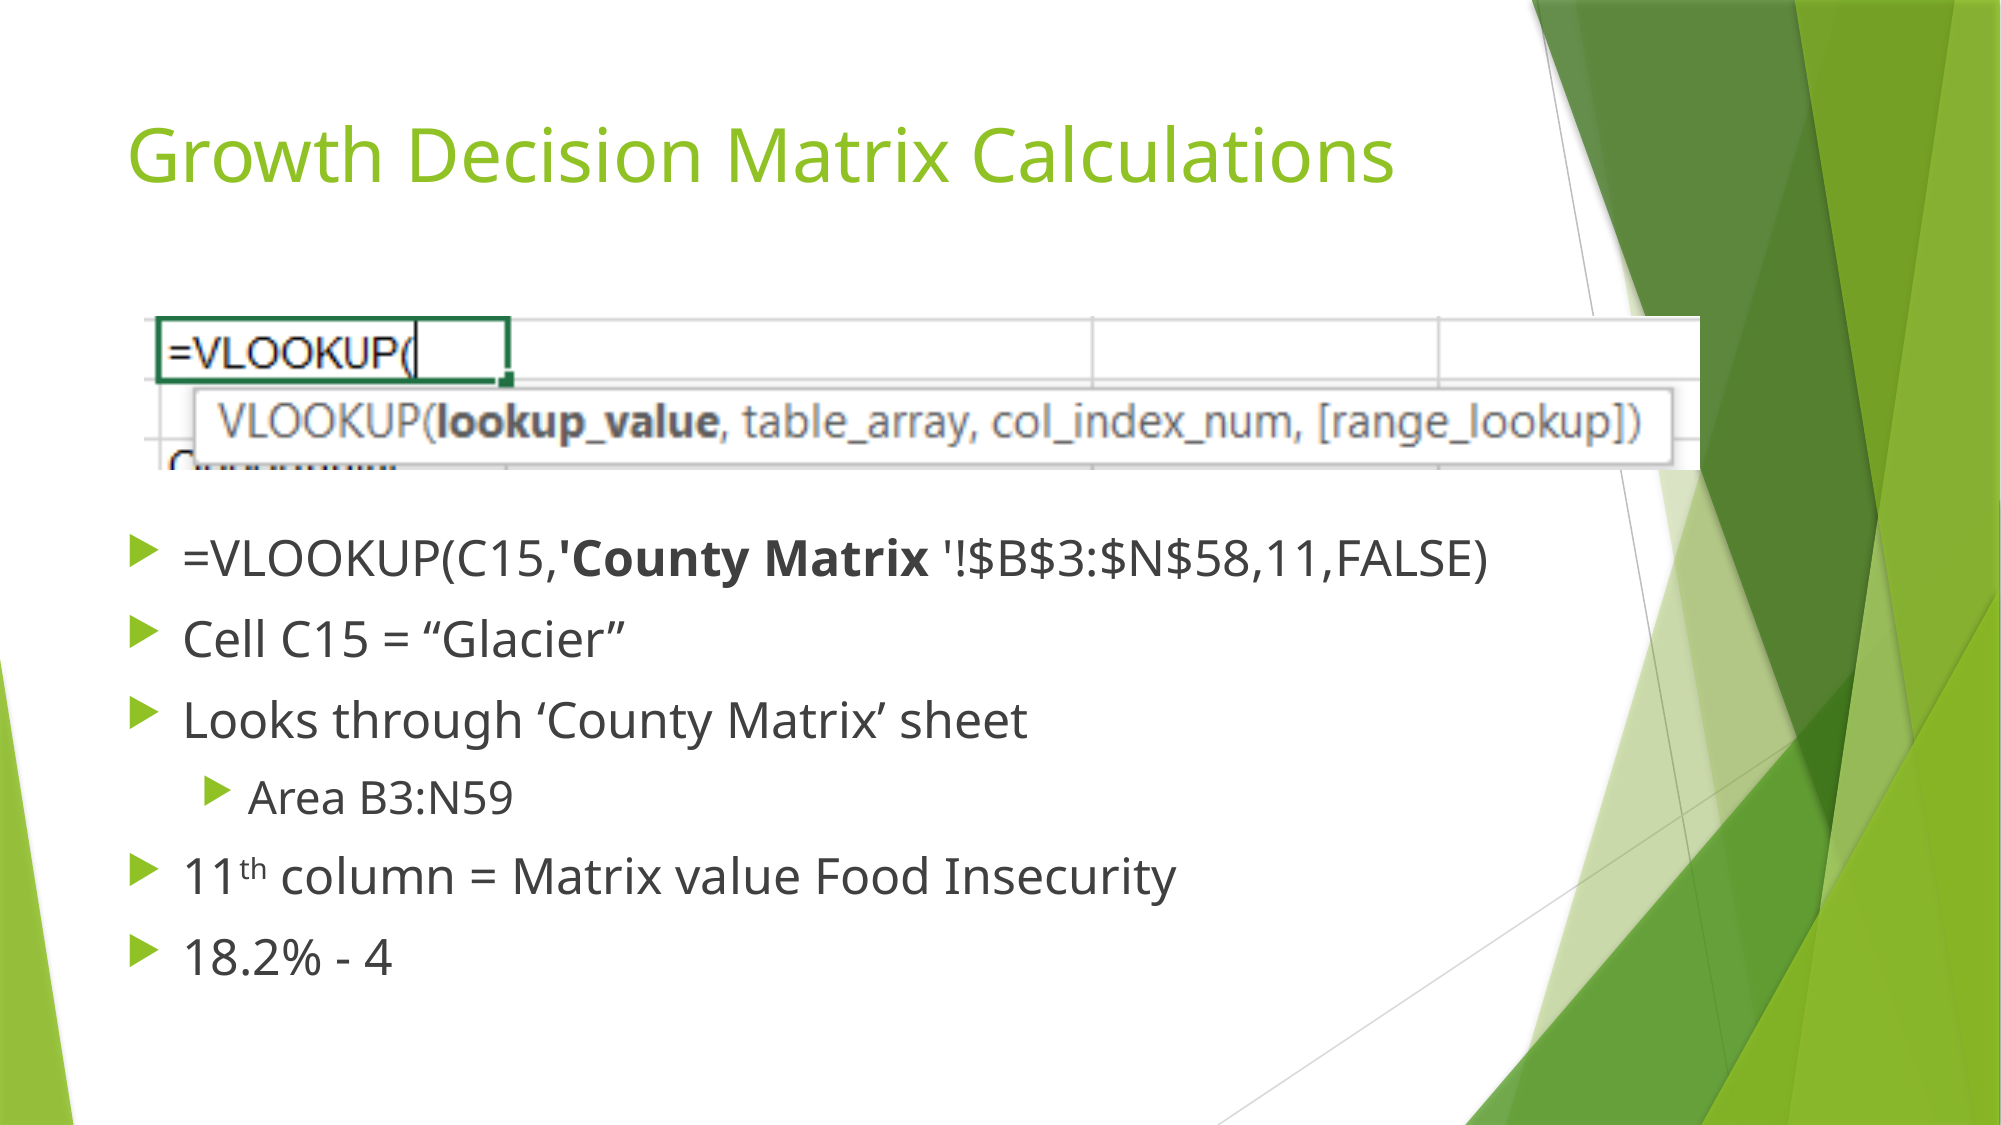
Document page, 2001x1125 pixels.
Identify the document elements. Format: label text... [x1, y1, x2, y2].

list =VLOOKUP(C15,'County Matrix '!$B$3:$N$58,11,FALSE) Cell C15 = “Glacier” Looks through ‘County Matrix’ sheet Area B3:N59 11th column = Matrix value Food Insecurity 18.2% - 4 [111, 357, 1522, 994]
picture [143, 316, 1700, 470]
title Growth Decision Matrix Calculations [111, 99, 1522, 317]
